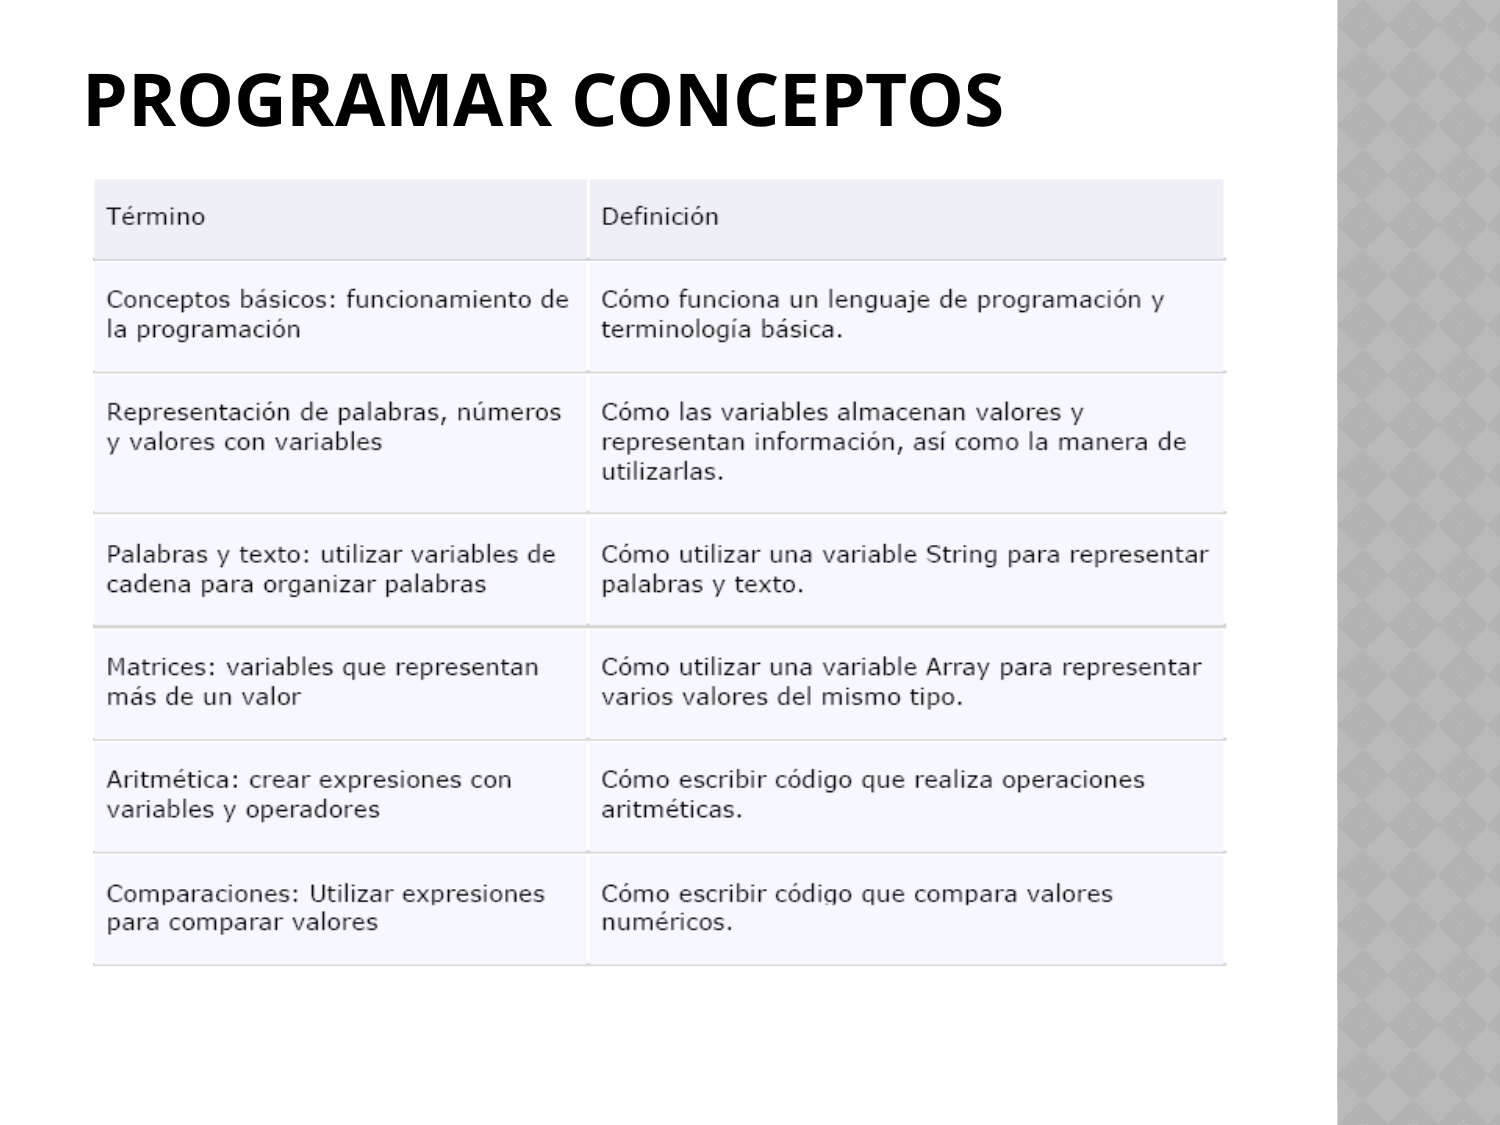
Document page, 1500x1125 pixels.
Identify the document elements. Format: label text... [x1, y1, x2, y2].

title Programar conceptos [75, 52, 1263, 141]
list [93, 175, 1236, 972]
